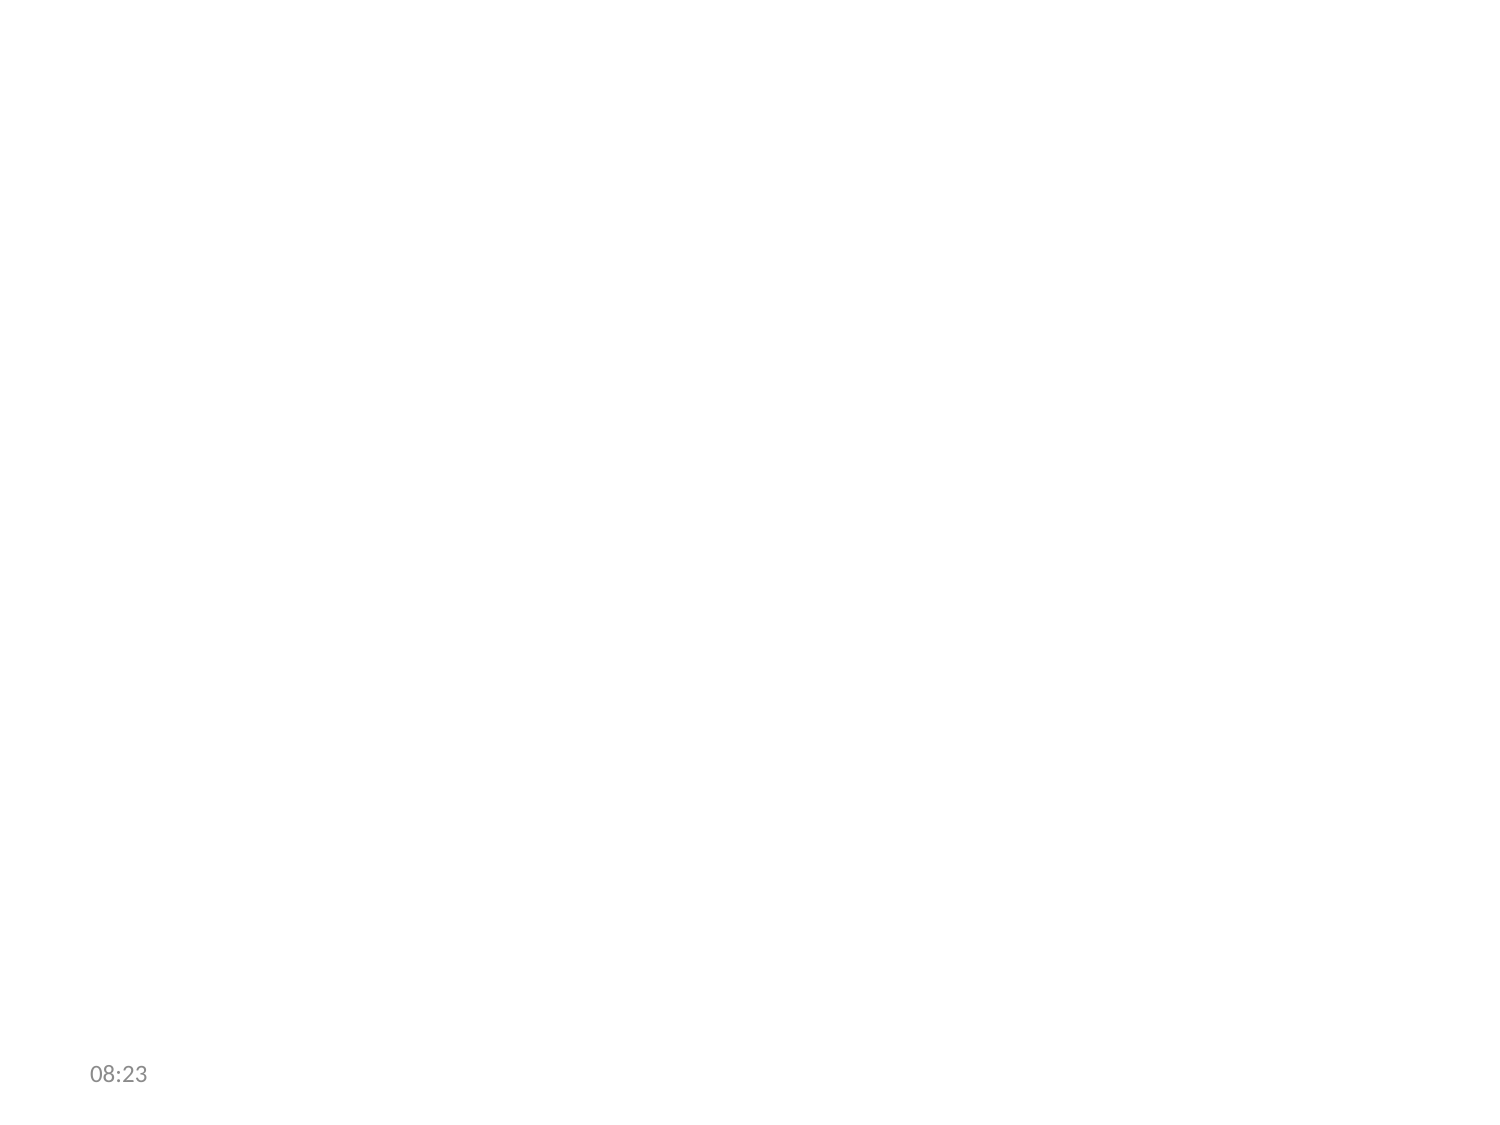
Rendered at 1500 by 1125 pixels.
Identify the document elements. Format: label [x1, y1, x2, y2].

slide_number [75, 1042, 425, 1103]
